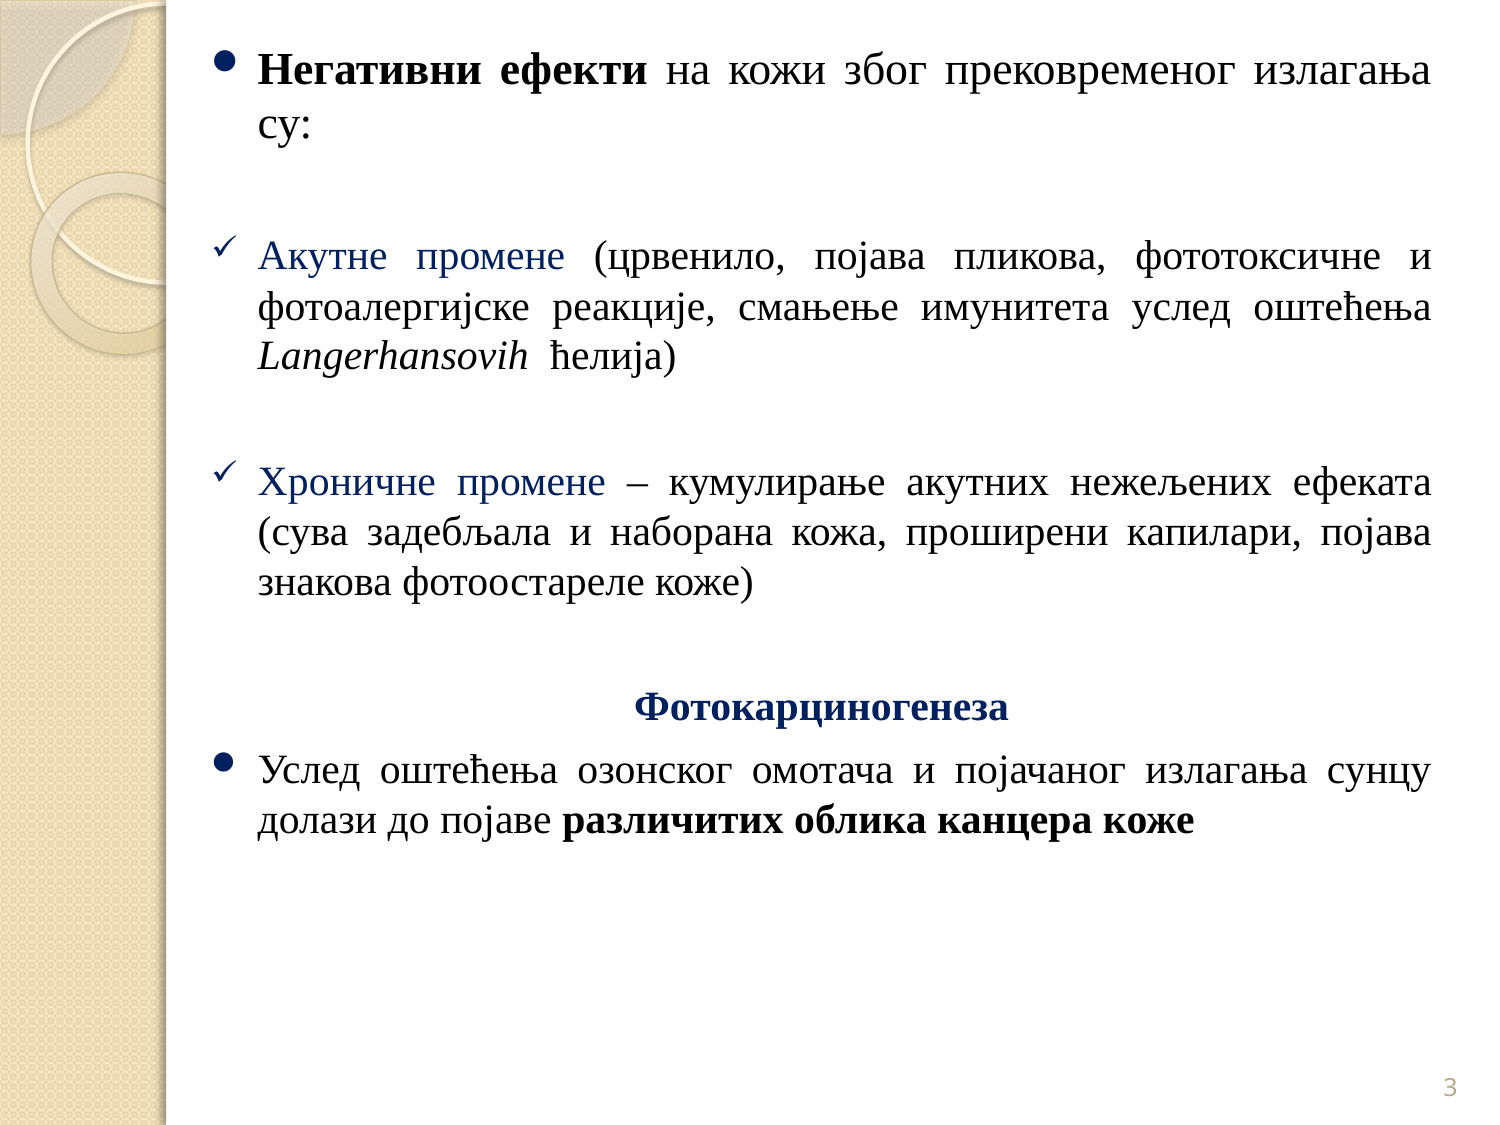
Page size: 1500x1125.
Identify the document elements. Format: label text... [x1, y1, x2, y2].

list Негативни ефекти на кожи због прековременог излагања су: Акутне промене (црвенило, појава пликова, фототоксичне и фотоалергијске реакције, смањење имунитета услед оштећења Langerhansovih ћелија) Хроничне промене – кумулирање акутних нежељених ефеката (сува задебљала и наборана кожа, проширени капилари, појава знакова фотоостареле коже) Фотокарциногенеза Услед оштећења озонског омотача и појачаног излагања сунцу долази до појаве различитих облика канцера коже [183, 30, 1447, 1094]
slide_number 3 [1413, 1034, 1488, 1113]
